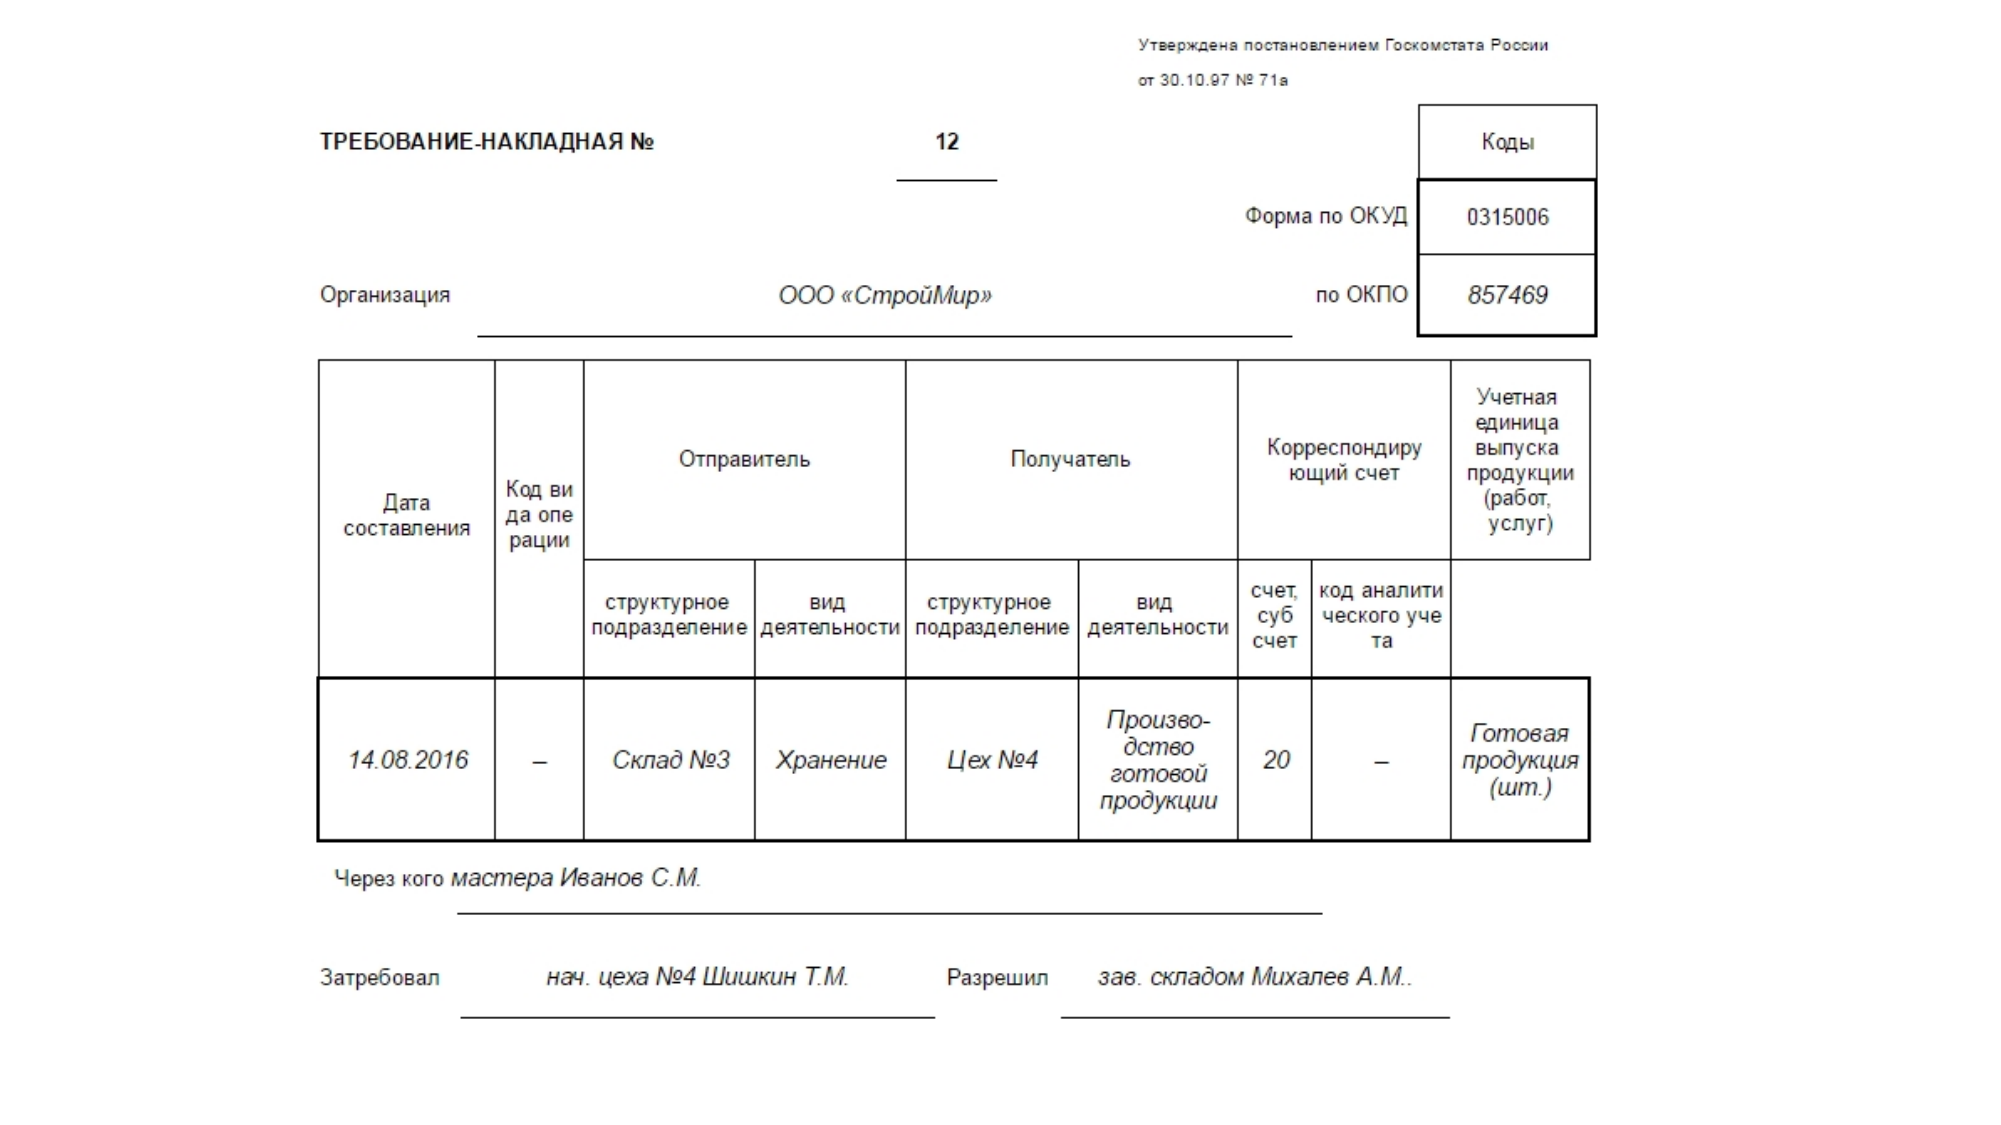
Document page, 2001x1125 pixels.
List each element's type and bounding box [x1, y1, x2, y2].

picture [310, 34, 1603, 1024]
